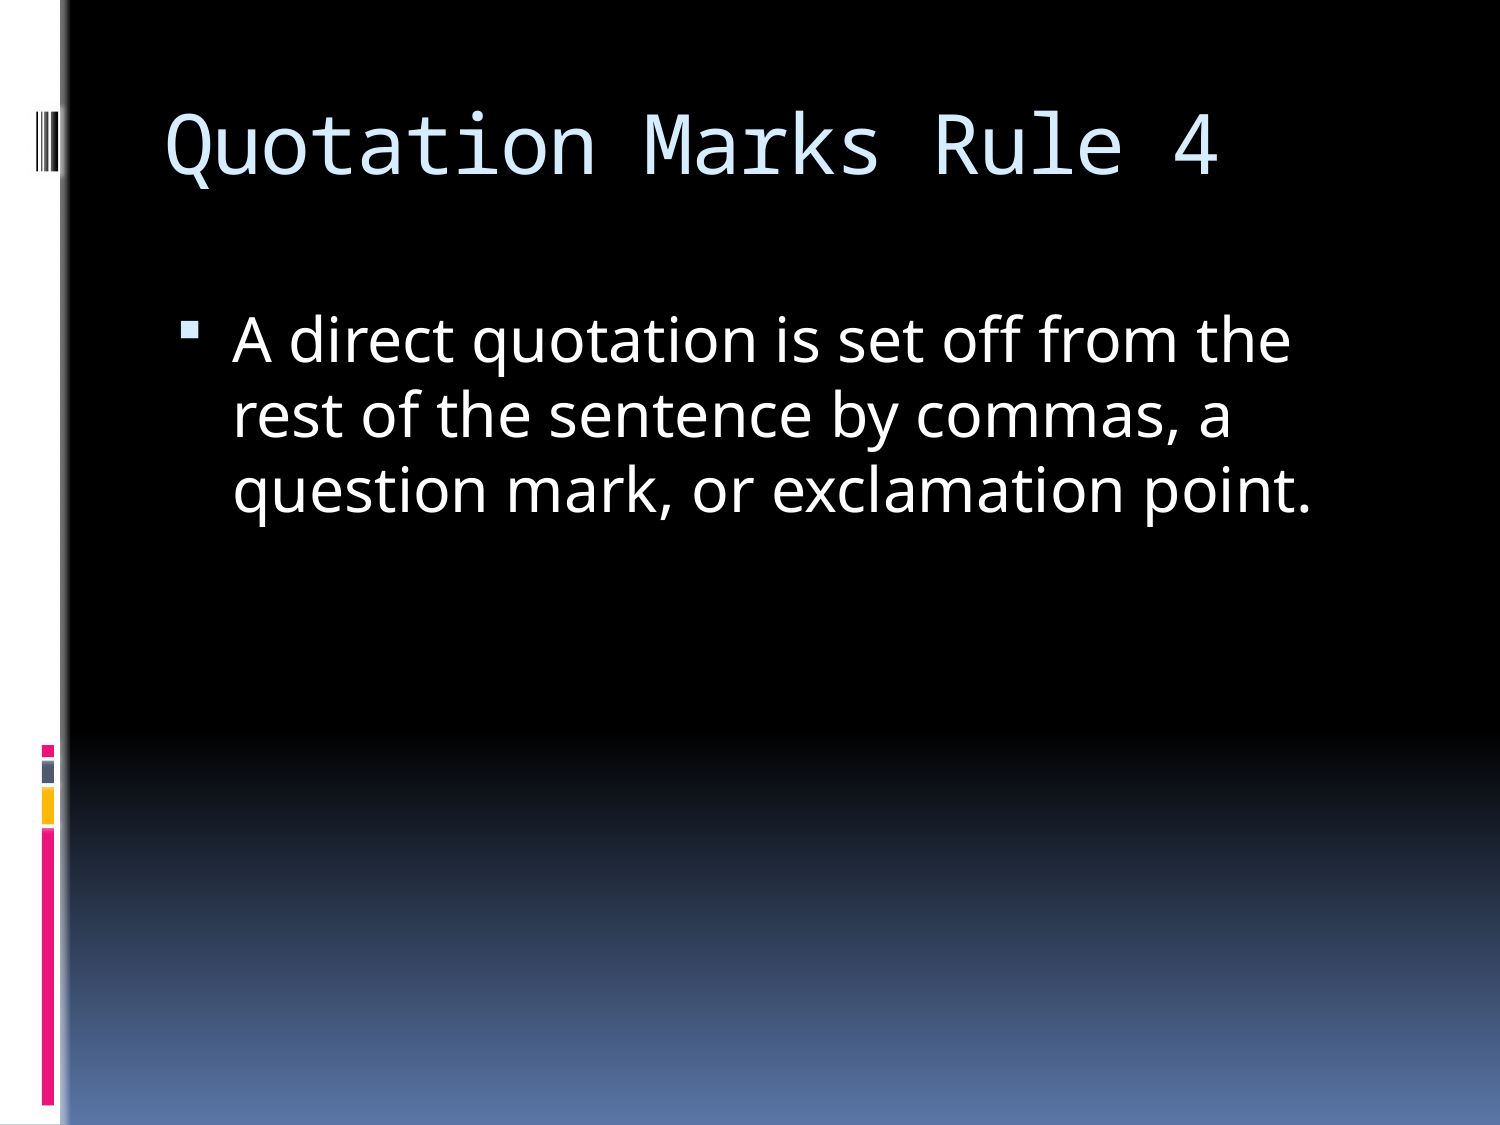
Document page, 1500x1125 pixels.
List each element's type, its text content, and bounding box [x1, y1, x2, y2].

title Quotation Marks Rule 4 [150, 83, 1425, 234]
list A direct quotation is set off from the rest of the sentence by commas, a question mark, or exclamation point. [150, 292, 1425, 1043]
